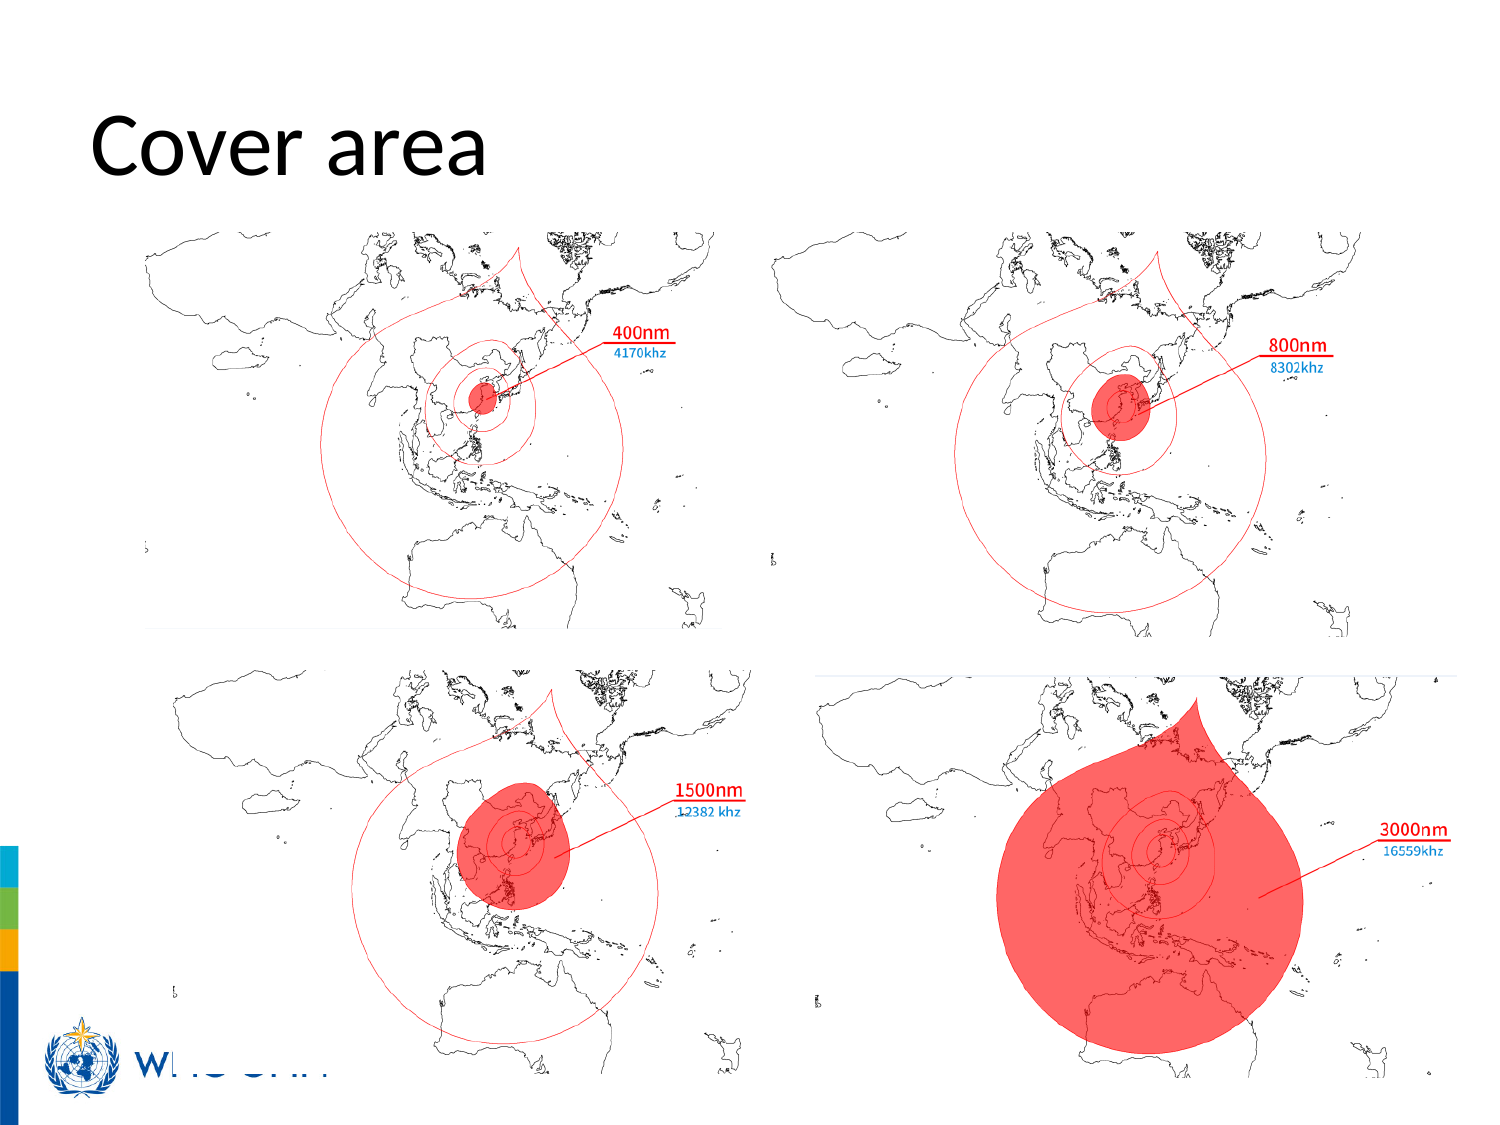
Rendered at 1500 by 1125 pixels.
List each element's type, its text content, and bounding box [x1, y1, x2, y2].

picture [0, 670, 758, 1125]
picture [815, 675, 1457, 1079]
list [145, 232, 722, 629]
title Cover area [75, 45, 1425, 233]
picture [771, 232, 1370, 637]
